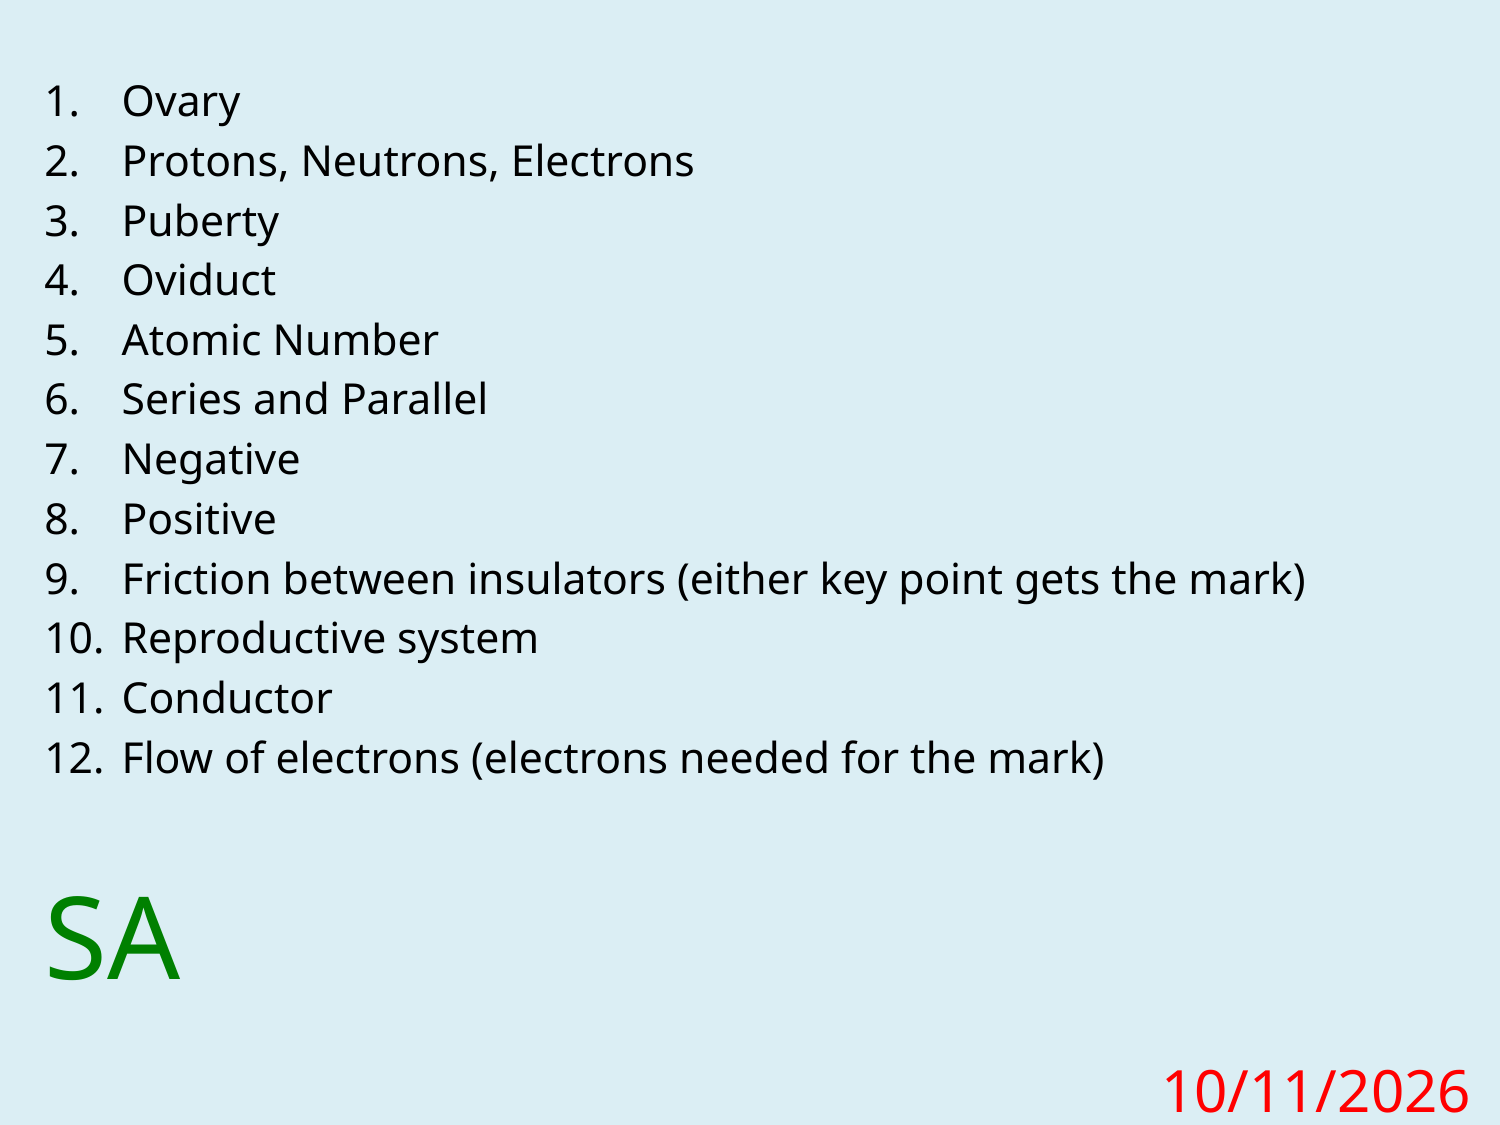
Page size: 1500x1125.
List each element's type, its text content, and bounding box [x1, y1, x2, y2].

list Ovary Protons, Neutrons, Electrons Puberty Oviduct Atomic Number Series and Parallel Negative Positive Friction between insulators (either key point gets the mark) Reproductive system Conductor Flow of electrons (electrons needed for the mark) SA [29, 66, 1380, 1024]
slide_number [1146, 1063, 1497, 1124]
